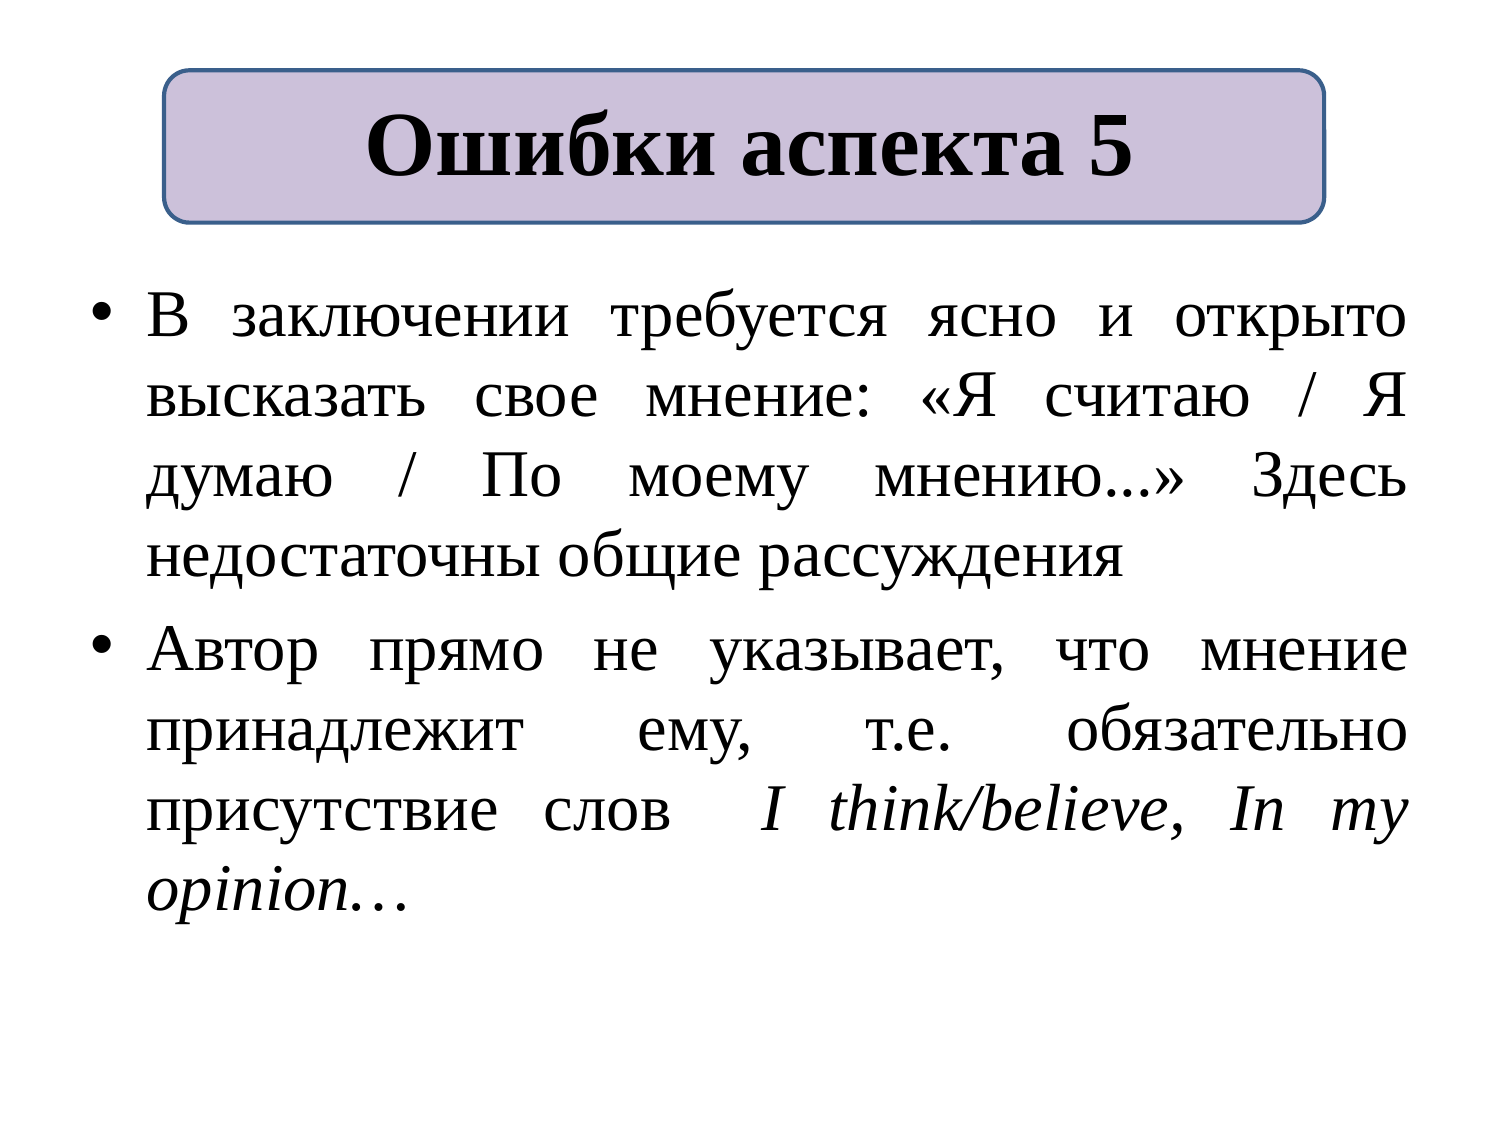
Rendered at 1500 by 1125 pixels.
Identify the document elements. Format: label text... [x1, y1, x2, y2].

list В заключении требуется ясно и открыто высказать свое мнение: «Я считаю / Я думаю / По моему мнению...» Здесь недостаточны общие рассуждения Автор прямо не указывает, что мнение принадлежит ему, т.е. обязательно присутствие слов I think/believe, In my opinion… [75, 262, 1425, 1005]
title Ошибки аспекта 5 [75, 45, 1425, 233]
